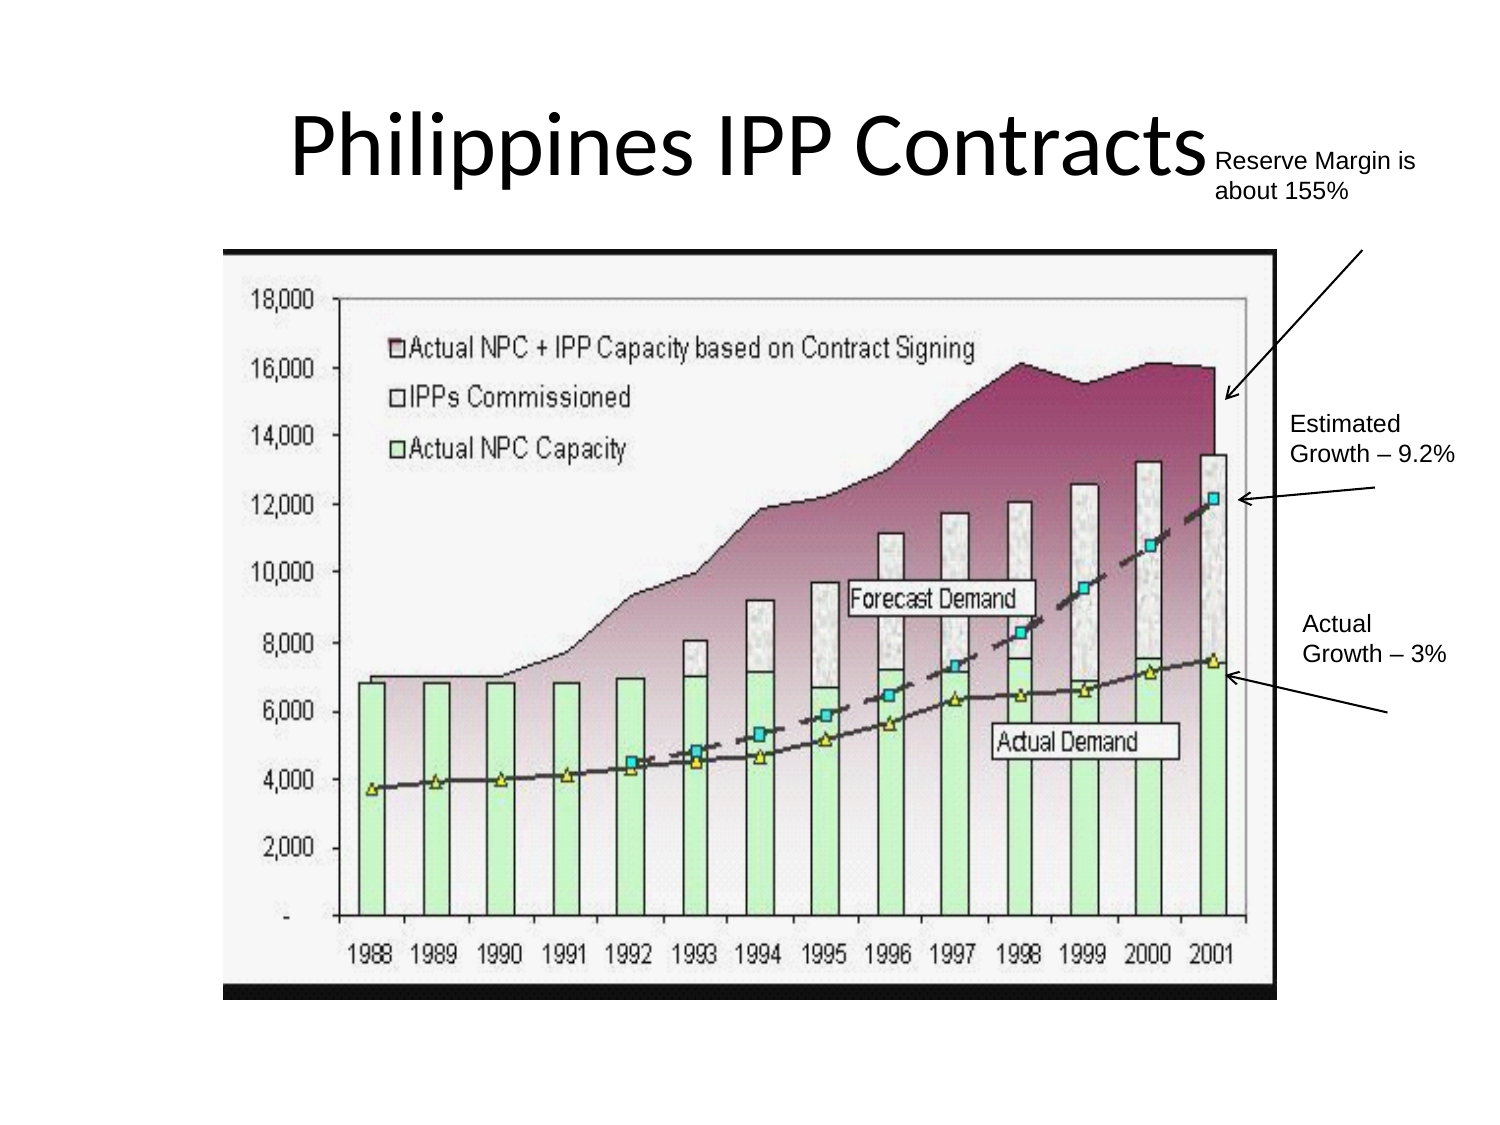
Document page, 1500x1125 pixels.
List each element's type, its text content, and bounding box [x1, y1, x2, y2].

text_box Reserve Margin is about 155% [1199, 137, 1438, 213]
text_box Estimated Growth – 9.2% [1282, 399, 1475, 475]
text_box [1224, 674, 1388, 713]
title Philippines IPP Contracts [75, 45, 1425, 233]
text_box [1237, 487, 1376, 501]
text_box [1218, 255, 1369, 394]
text_box Actual Growth – 3% [1287, 599, 1463, 675]
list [222, 249, 1277, 1001]
